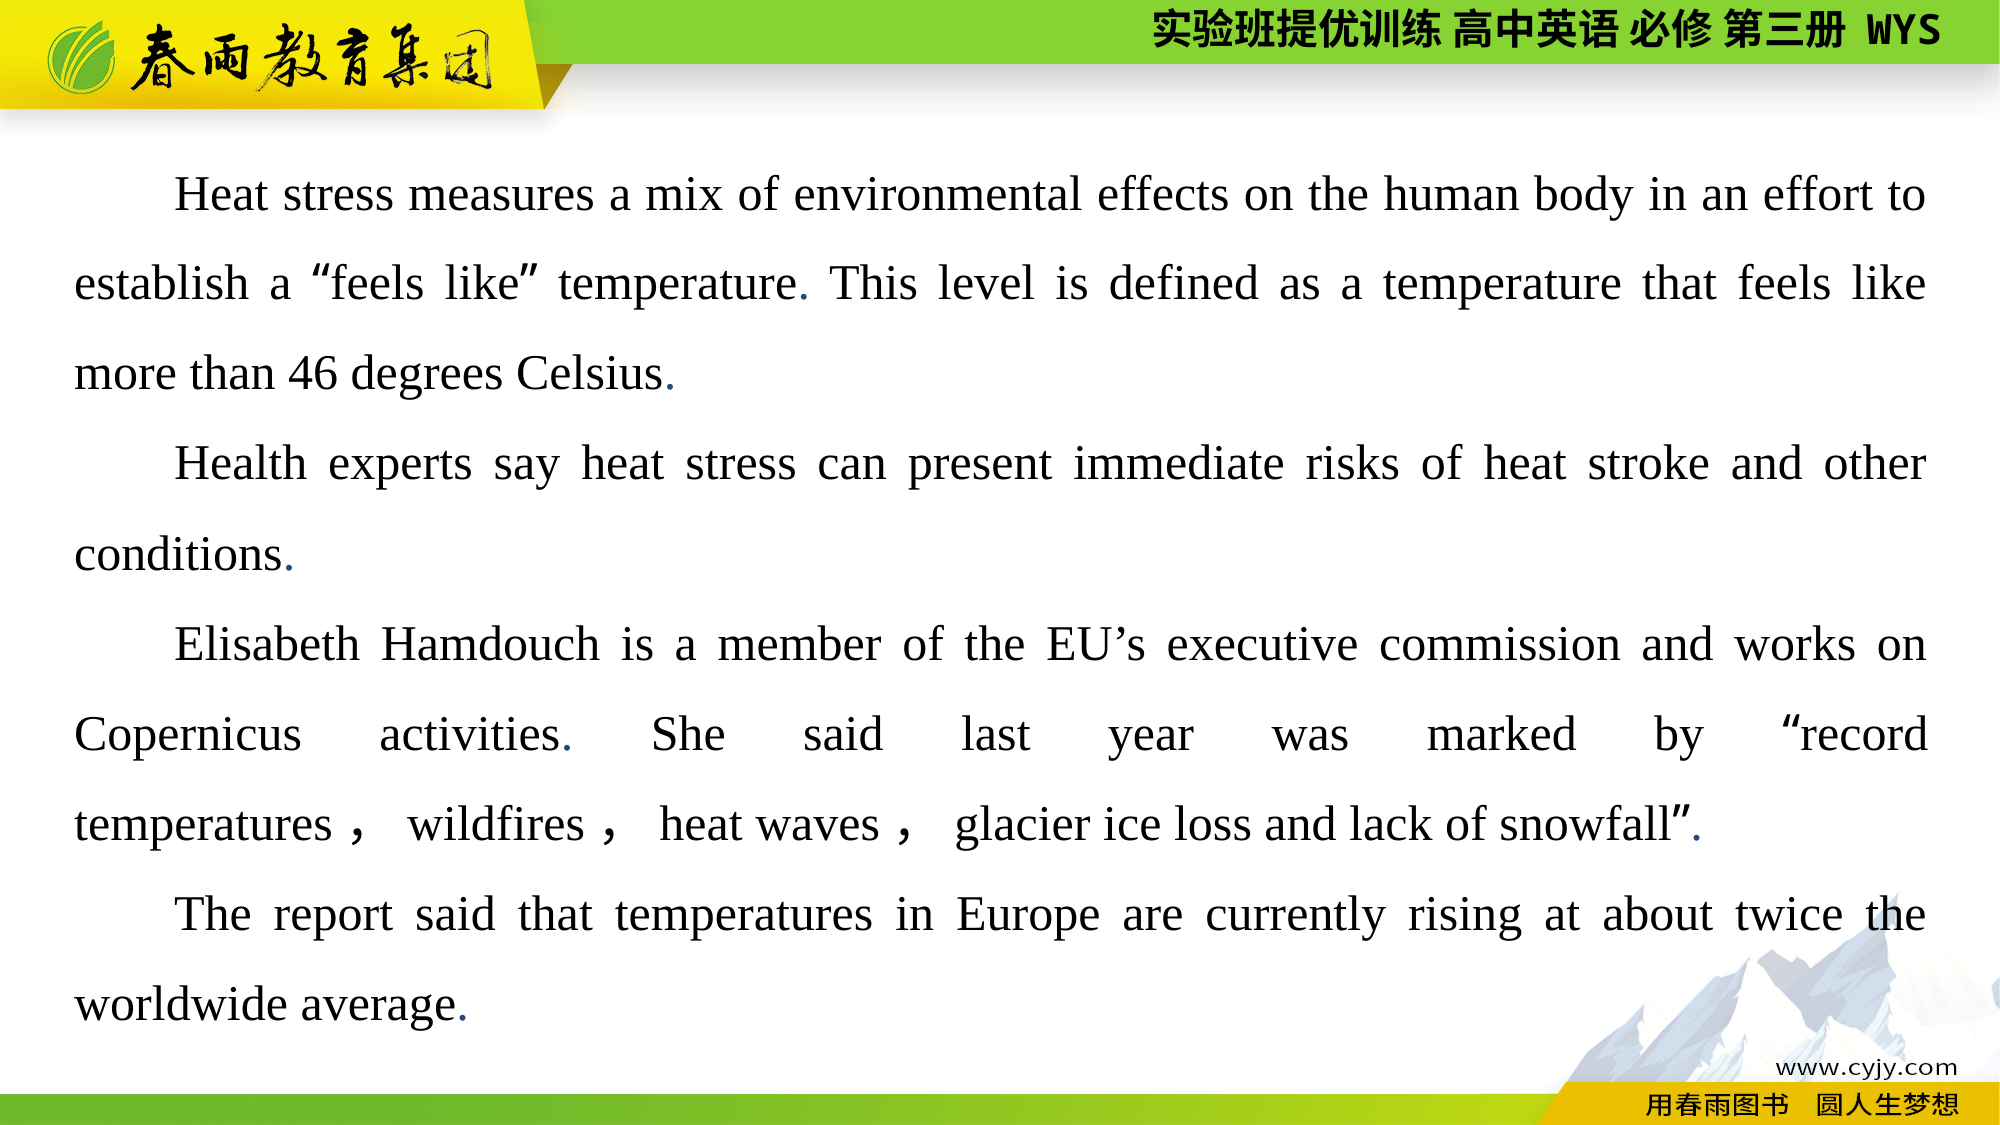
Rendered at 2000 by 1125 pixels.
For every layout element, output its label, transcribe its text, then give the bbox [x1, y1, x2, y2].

list Heat stress measures a mix of environmental effects on the human body in an effort to establish a “feels like” temperature. This level is defined as a temperature that feels like more than 46 degrees Celsius. Health experts say heat stress can present immediate risks of heat stroke and other conditions. Elisabeth Hamdouch is a member of the EU’s executive commission and works on Copernicus activities. She said last year was marked by “record temperatures，wildfires，heat waves，glacier ice loss and lack of snowfall”. The report said that temperatures in Europe are currently rising at about twice the worldwide average. [59, 122, 1944, 1036]
picture [0, 0, 2000, 1125]
